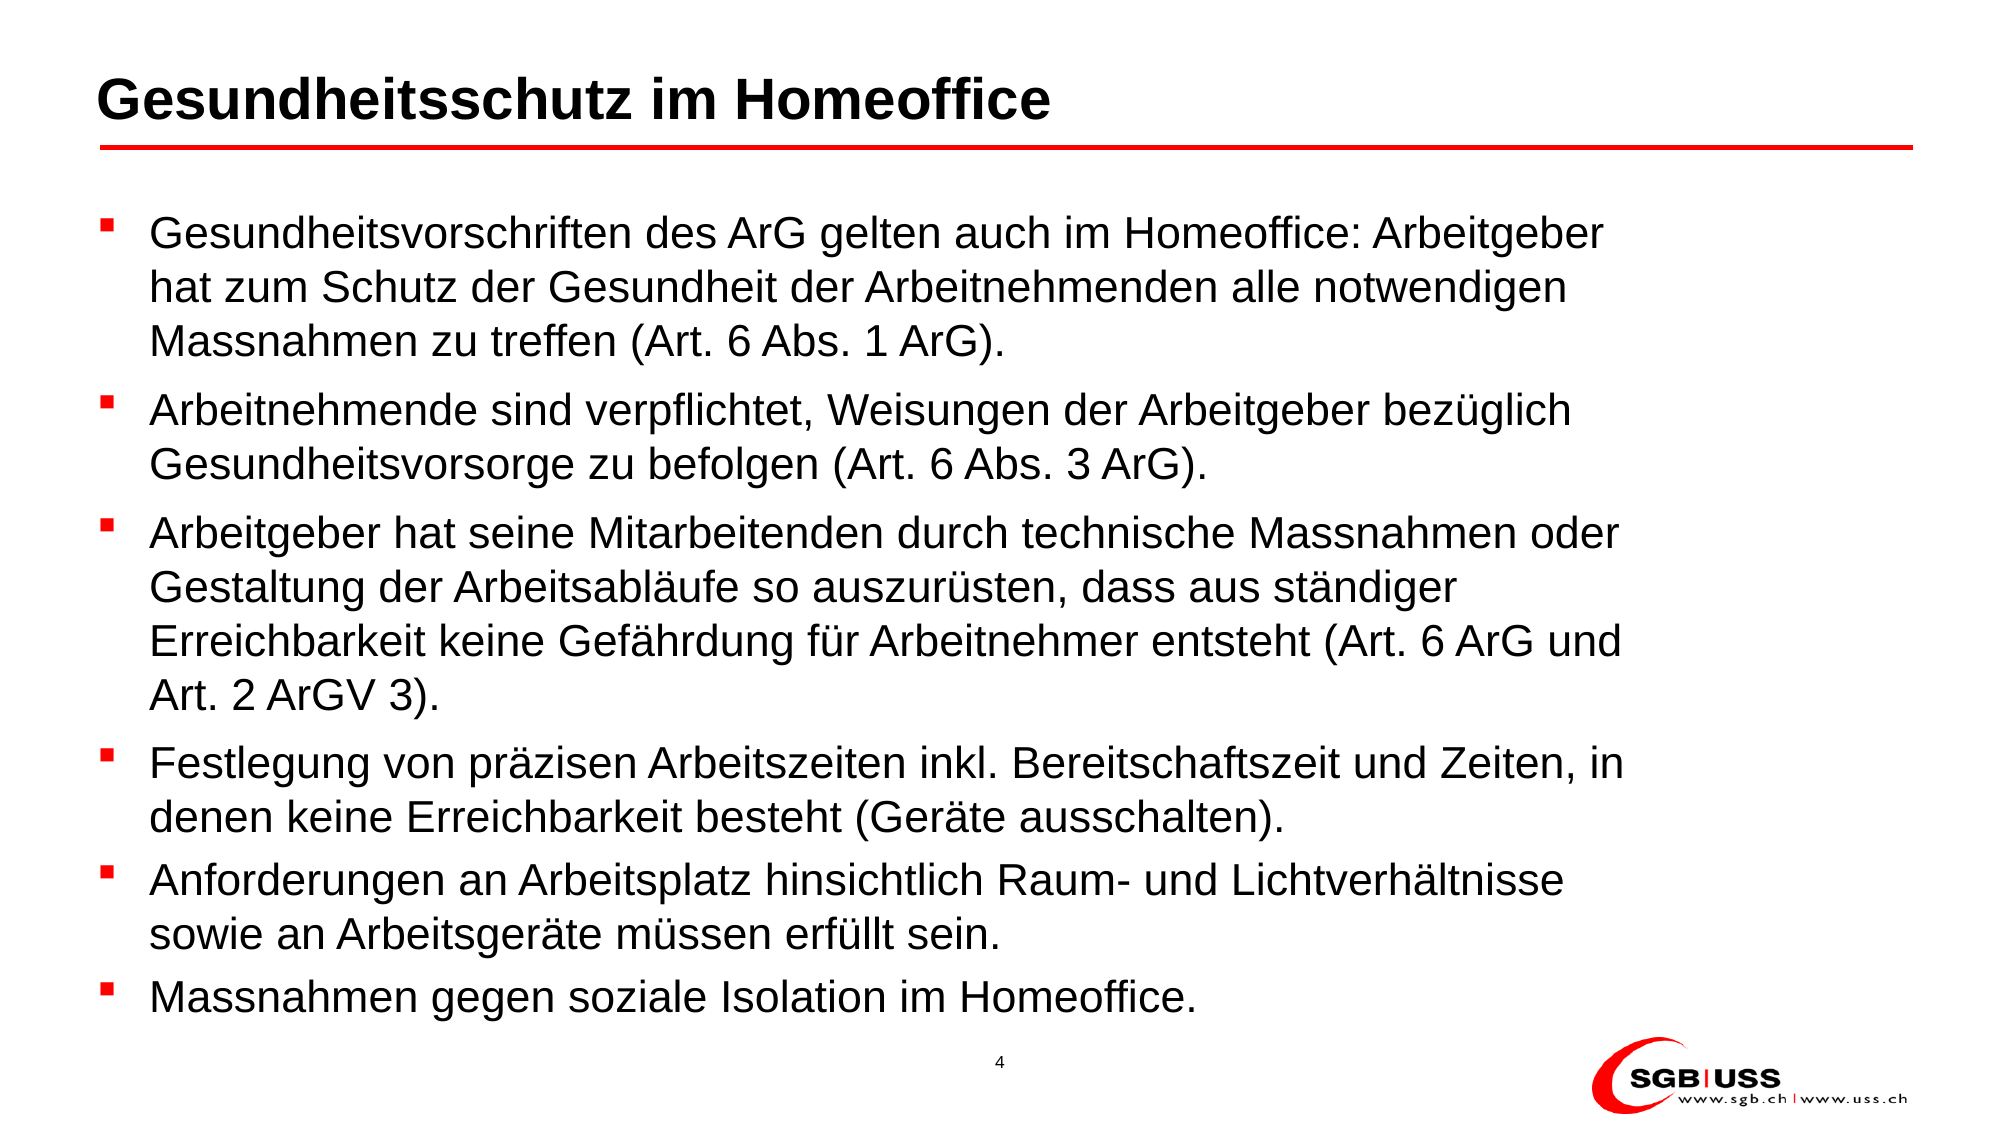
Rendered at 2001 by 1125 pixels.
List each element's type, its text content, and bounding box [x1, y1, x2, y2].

picture [1592, 1037, 1907, 1114]
title Gesundheitsschutz im Homeoffice [81, 45, 1882, 148]
slide_number 4 [574, 1043, 1426, 1104]
list Gesundheitsvorschriften des ArG gelten auch im Homeoffice: Arbeitgeber hat zum Schutz der Gesundheit der Arbeitnehmenden alle notwendigen Massnahmen zu treffen (Art. 6 Abs. 1 ArG). Arbeitnehmende sind verpflichtet, Weisungen der Arbeitgeber bezüglich Gesundheitsvorsorge zu befolgen (Art. 6 Abs. 3 ArG). Arbeitgeber hat seine Mitarbeitenden durch technische Massnahmen oder Gestaltung der Arbeitsabläufe so auszurüsten, dass aus ständiger Erreichbarkeit keine Gefährdung für Arbeitnehmer entsteht (Art. 6 ArG und Art. 2 ArGV 3). Festlegung von präzisen Arbeitszeiten inkl. Bereitschaftszeit und Zeiten, in denen keine Erreichbarkeit besteht (Geräte ausschalten). Anforderungen an Arbeitsplatz hinsichtlich Raum- und Lichtverhältnisse sowie an Arbeitsgeräte müssen erfüllt sein. Massnahmen gegen soziale Isolation im Homeoffice. [81, 196, 1665, 1044]
